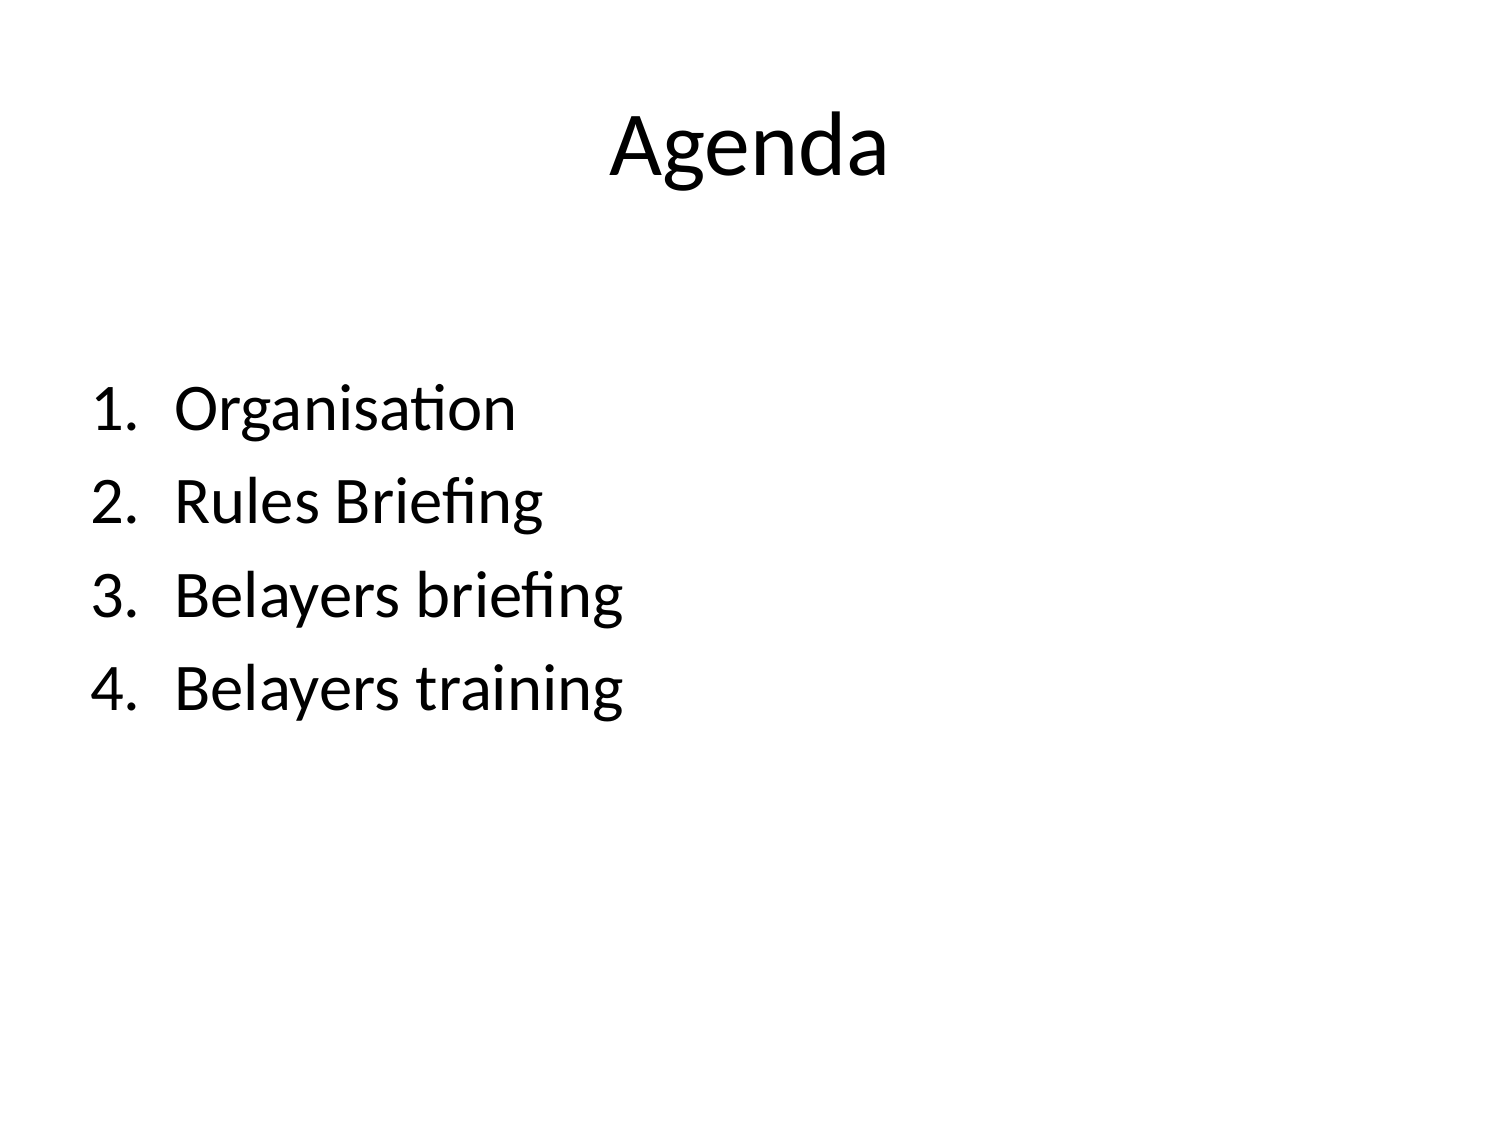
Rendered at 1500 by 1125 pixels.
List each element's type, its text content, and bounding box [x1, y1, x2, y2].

title Agenda [75, 45, 1425, 233]
list Organisation Rules Briefing Belayers briefing Belayers training [75, 262, 1425, 1005]
